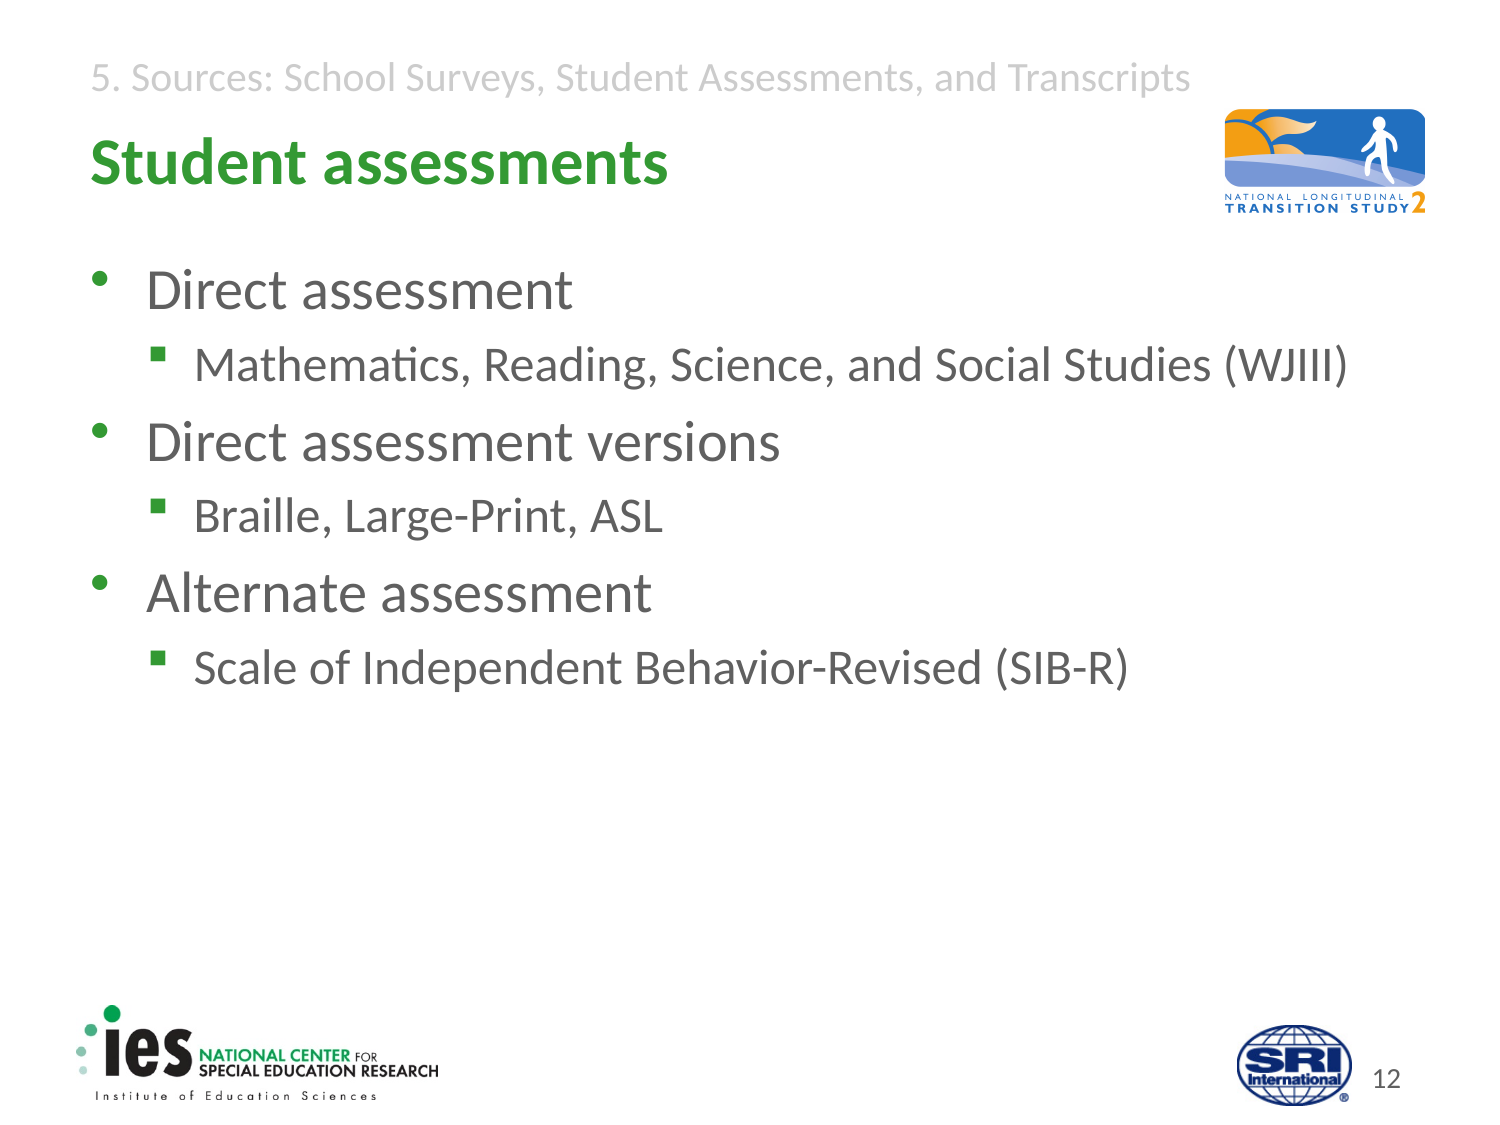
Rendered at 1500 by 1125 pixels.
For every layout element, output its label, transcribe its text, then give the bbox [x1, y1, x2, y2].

picture [1237, 1025, 1352, 1106]
list Direct assessment Mathematics, Reading, Science, and Social Studies (WJIII) Direct assessment versions Braille, Large-Print, ASL Alternate assessment Scale of Independent Behavior-Revised (SIB-R) [74, 243, 1426, 987]
slide_number 11 [1312, 1051, 1417, 1125]
picture [76, 1005, 438, 1100]
title Student assessments [74, 90, 1426, 226]
